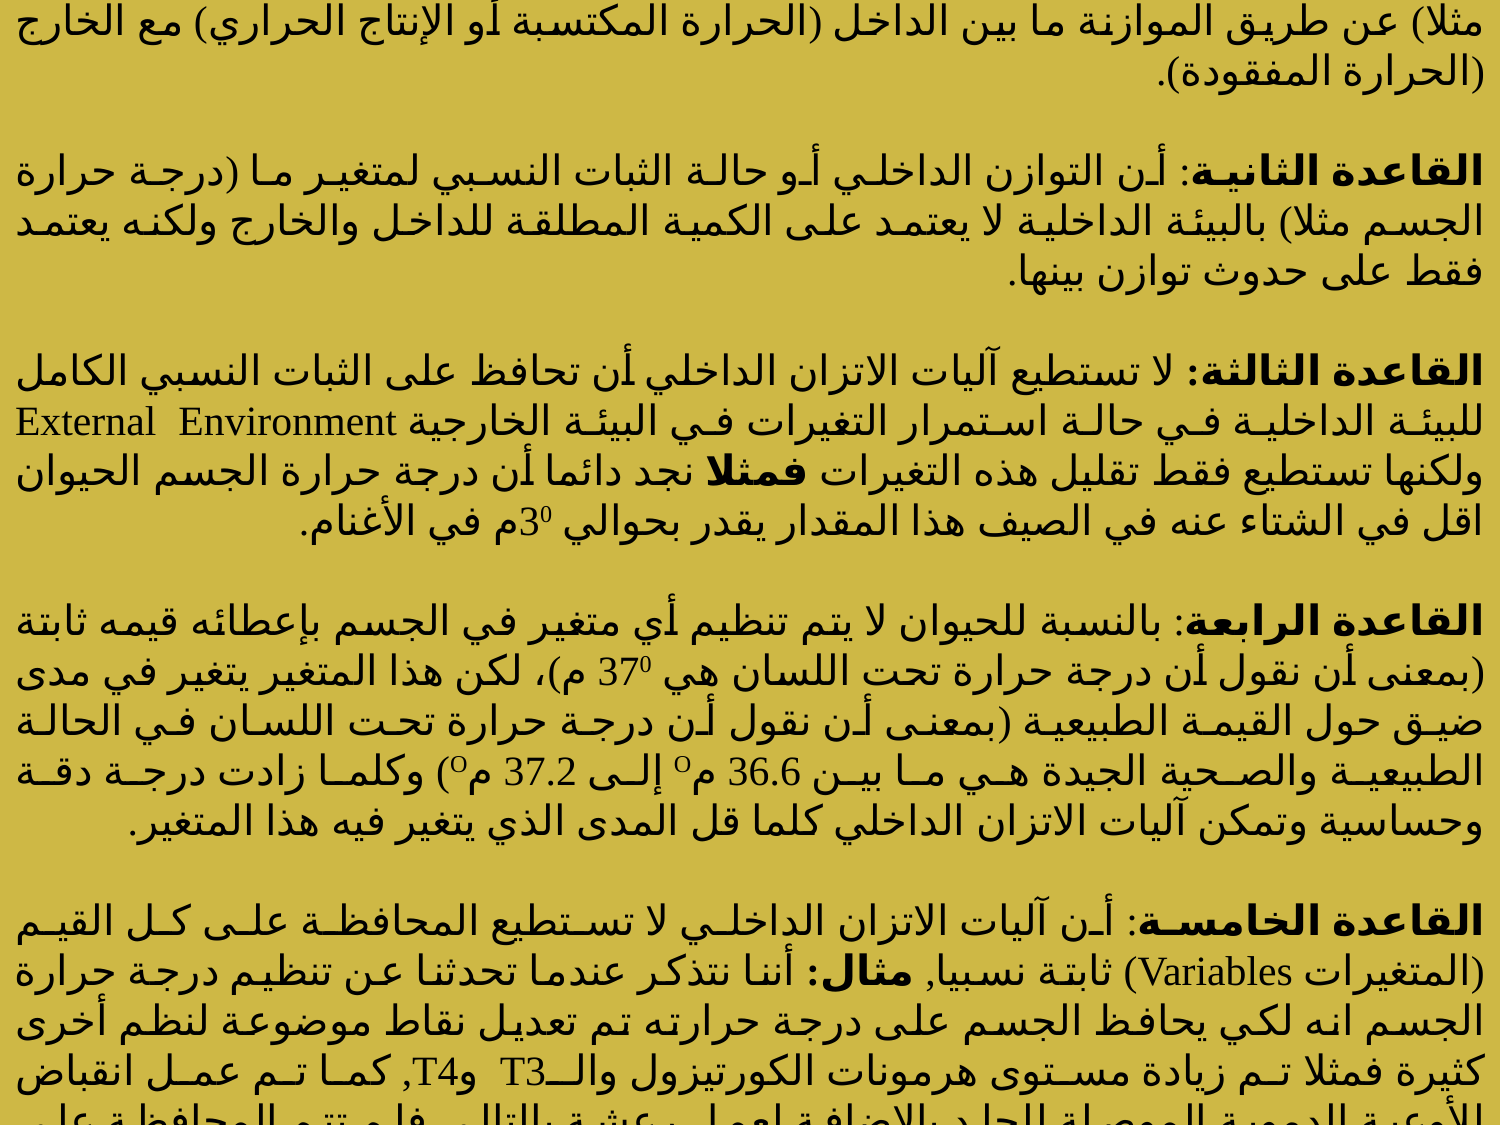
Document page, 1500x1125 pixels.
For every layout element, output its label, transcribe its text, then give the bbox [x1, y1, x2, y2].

text_box قواعد الاتزان الداخلي: القاعدة الأولى: وهى أن الجسم يقوم بعمل ثبات نسبي لمتغير ما (درجة حرارة الجسم مثلا) عن طريق الموازنة ما بين الداخل (الحرارة المكتسبة أو الإنتاج الحراري) مع الخارج (الحرارة المفقودة). القاعدة الثانية: أن التوازن الداخلي أو حالة الثبات النسبي لمتغير ما (درجة حرارة الجسم مثلا) بالبيئة الداخلية لا يعتمد على الكمية المطلقة للداخل والخارج ولكنه يعتمد فقط على حدوث توازن بينها. القاعدة الثالثة: لا تستطيع آليات الاتزان الداخلي أن تحافظ على الثبات النسبي الكامل للبيئة الداخلية في حالة استمرار التغيرات في البيئة الخارجية External Environment ولكنها تستطيع فقط تقليل هذه التغيرات فمثلا نجد دائما أن درجة حرارة الجسم الحيوان اقل في الشتاء عنه في الصيف هذا المقدار يقدر بحوالي 30م في الأغنام. القاعدة الرابعة: بالنسبة للحيوان لا يتم تنظيم أي متغير في الجسم بإعطائه قيمه ثابتة (بمعنى أن نقول أن درجة حرارة تحت اللسان هي 370 م)، لكن هذا المتغير يتغير في مدى ضيق حول القيمة الطبيعية (بمعنى أن نقول أن درجة حرارة تحت اللسان في الحالة الطبيعية والصحية الجيدة هي ما بين 36.6 مO إلى 37.2 مO) وكلما زادت درجة دقة وحساسية وتمكن آليات الاتزان الداخلي كلما قل المدى الذي يتغير فيه هذا المتغير. القاعدة الخامسة: أن آليات الاتزان الداخلي لا تستطيع المحافظة على كل القيم (المتغيرات Variables) ثابتة نسبيا, مثال: أننا نتذكر عندما تحدثنا عن تنظيم درجة حرارة الجسم انه لكي يحافظ الجسم على درجة حرارته تم تعديل نقاط موضوعة لنظم أخرى كثيرة فمثلا تم زيادة مستوى هرمونات الكورتيزول والـT3 وT4, كما تم عمل انقباض للأوعية الدموية الموصلة للجلد بالإضافة لعمل رعشة بالتالي فلم تتم المحافظة على درجة حرارة الجسم إلا من خلال تغيرات كبيرة في نقاط موضعه قد حدثت وتم تحريك هذه النقاط عن القيمة الطبيعية وهو ما يسمى بتضارب الاحتياجات Clashing Demands. [0, 0, 1500, 1125]
